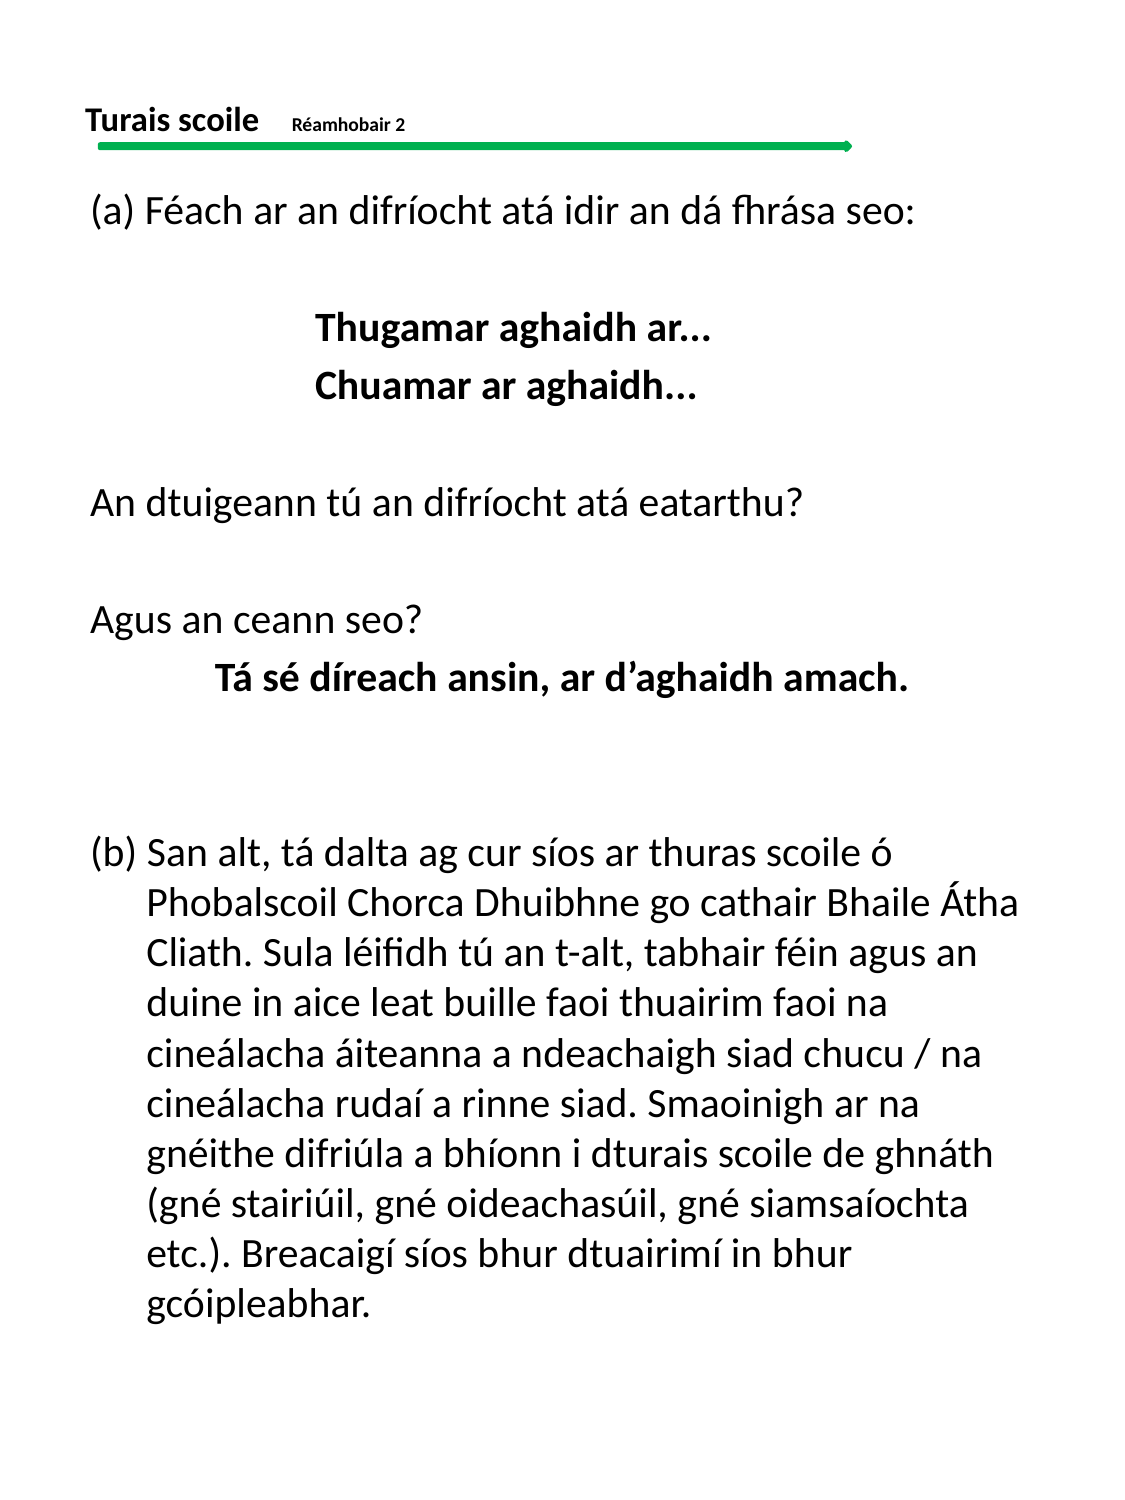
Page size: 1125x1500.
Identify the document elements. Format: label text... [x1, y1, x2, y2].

subtitle (a) Féach ar an difríocht atá idir an dá fhrása seo: Thugamar aghaidh ar... Chuamar ar aghaidh... An dtuigeann tú an difríocht atá eatarthu? Agus an ceann seo? Tá sé díreach ansin, ar d’aghaidh amach. (b) San alt, tá dalta ag cur síos ar thuras scoile ó Phobalscoil Chorca Dhuibhne go cathair Bhaile Átha Cliath. Sula léifidh tú an t-alt, tabhair féin agus an duine in aice leat buille faoi thuairim faoi na cineálacha áiteanna a ndeachaigh siad chucu / na cineálacha rudaí a rinne siad. Smaoinigh ar na gnéithe difriúla a bhíonn i dturais scoile de ghnáth (gné stairiúil, gné oideachasúil, gné siamsaíochta etc.). Breacaigí síos bhur dtuairimí in bhur gcóipleabhar. [75, 174, 1050, 1375]
text_box [97, 140, 853, 152]
text_box Turais scoile Réamhobair 2 [62, 37, 1075, 163]
